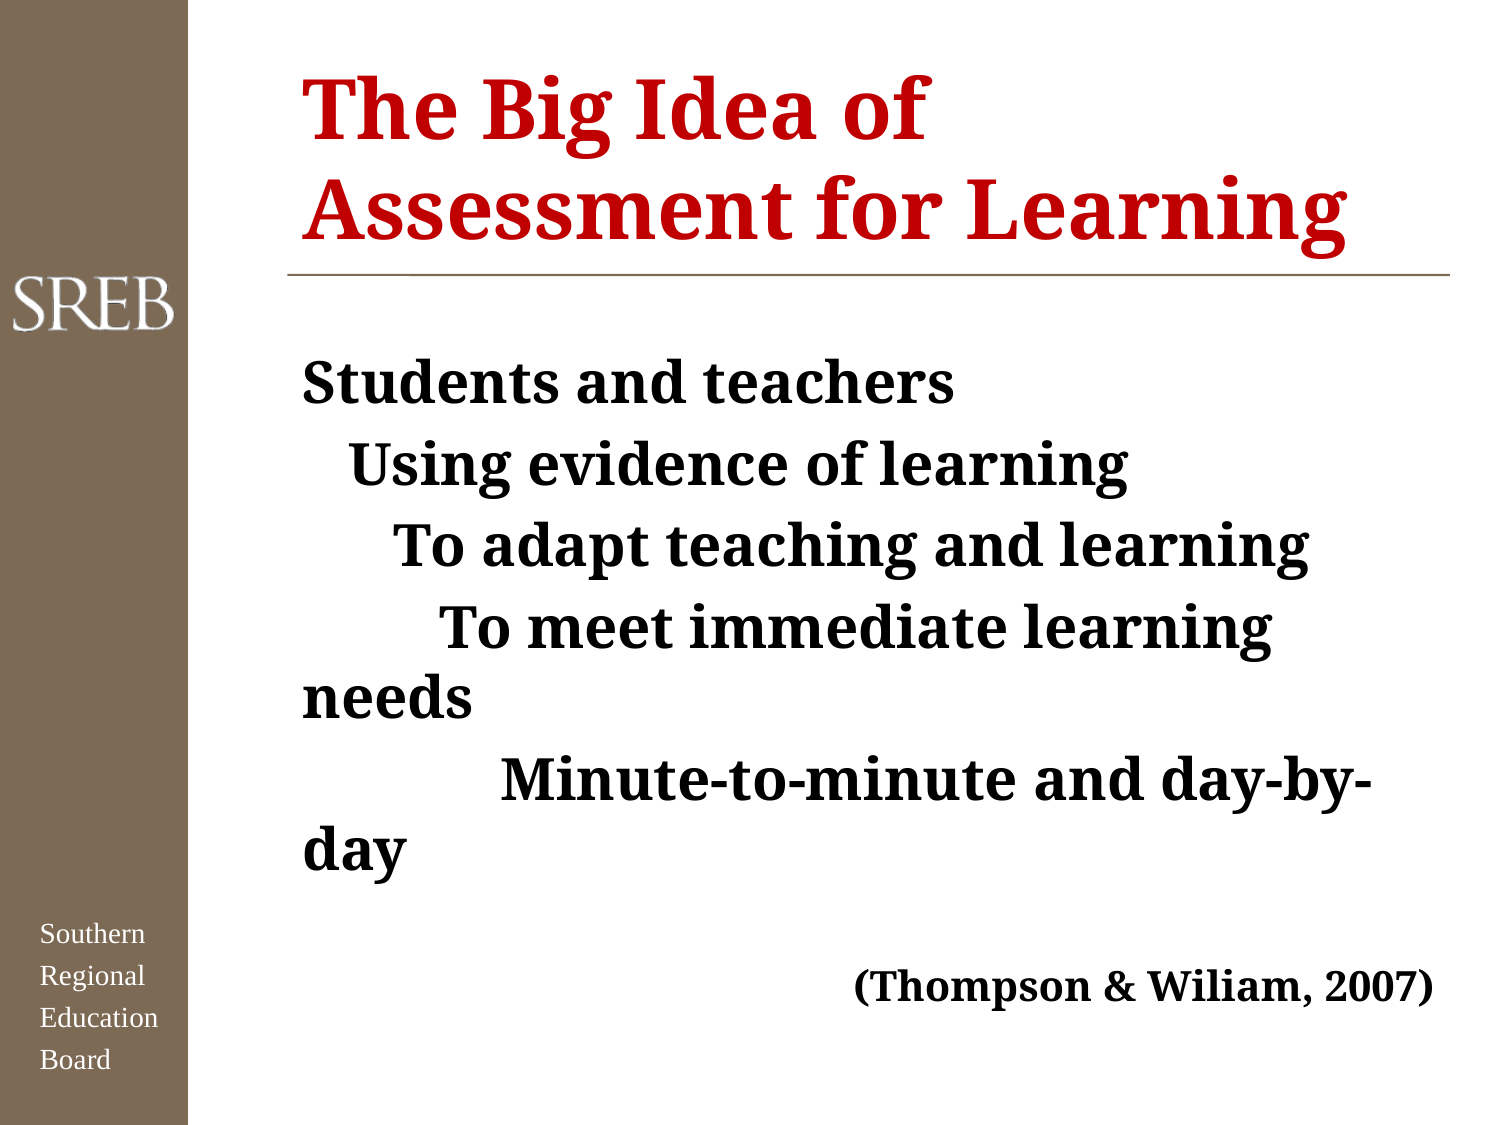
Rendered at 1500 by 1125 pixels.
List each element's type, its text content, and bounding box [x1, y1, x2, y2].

picture [12, 274, 175, 332]
title The Big Idea of Assessment for Learning [287, 74, 1376, 238]
list Students and teachers Using evidence of learning To adapt teaching and learning To meet immediate learning needs Minute‐to‐minute and day-by-day (Thompson & Wiliam, 2007) [287, 337, 1451, 826]
